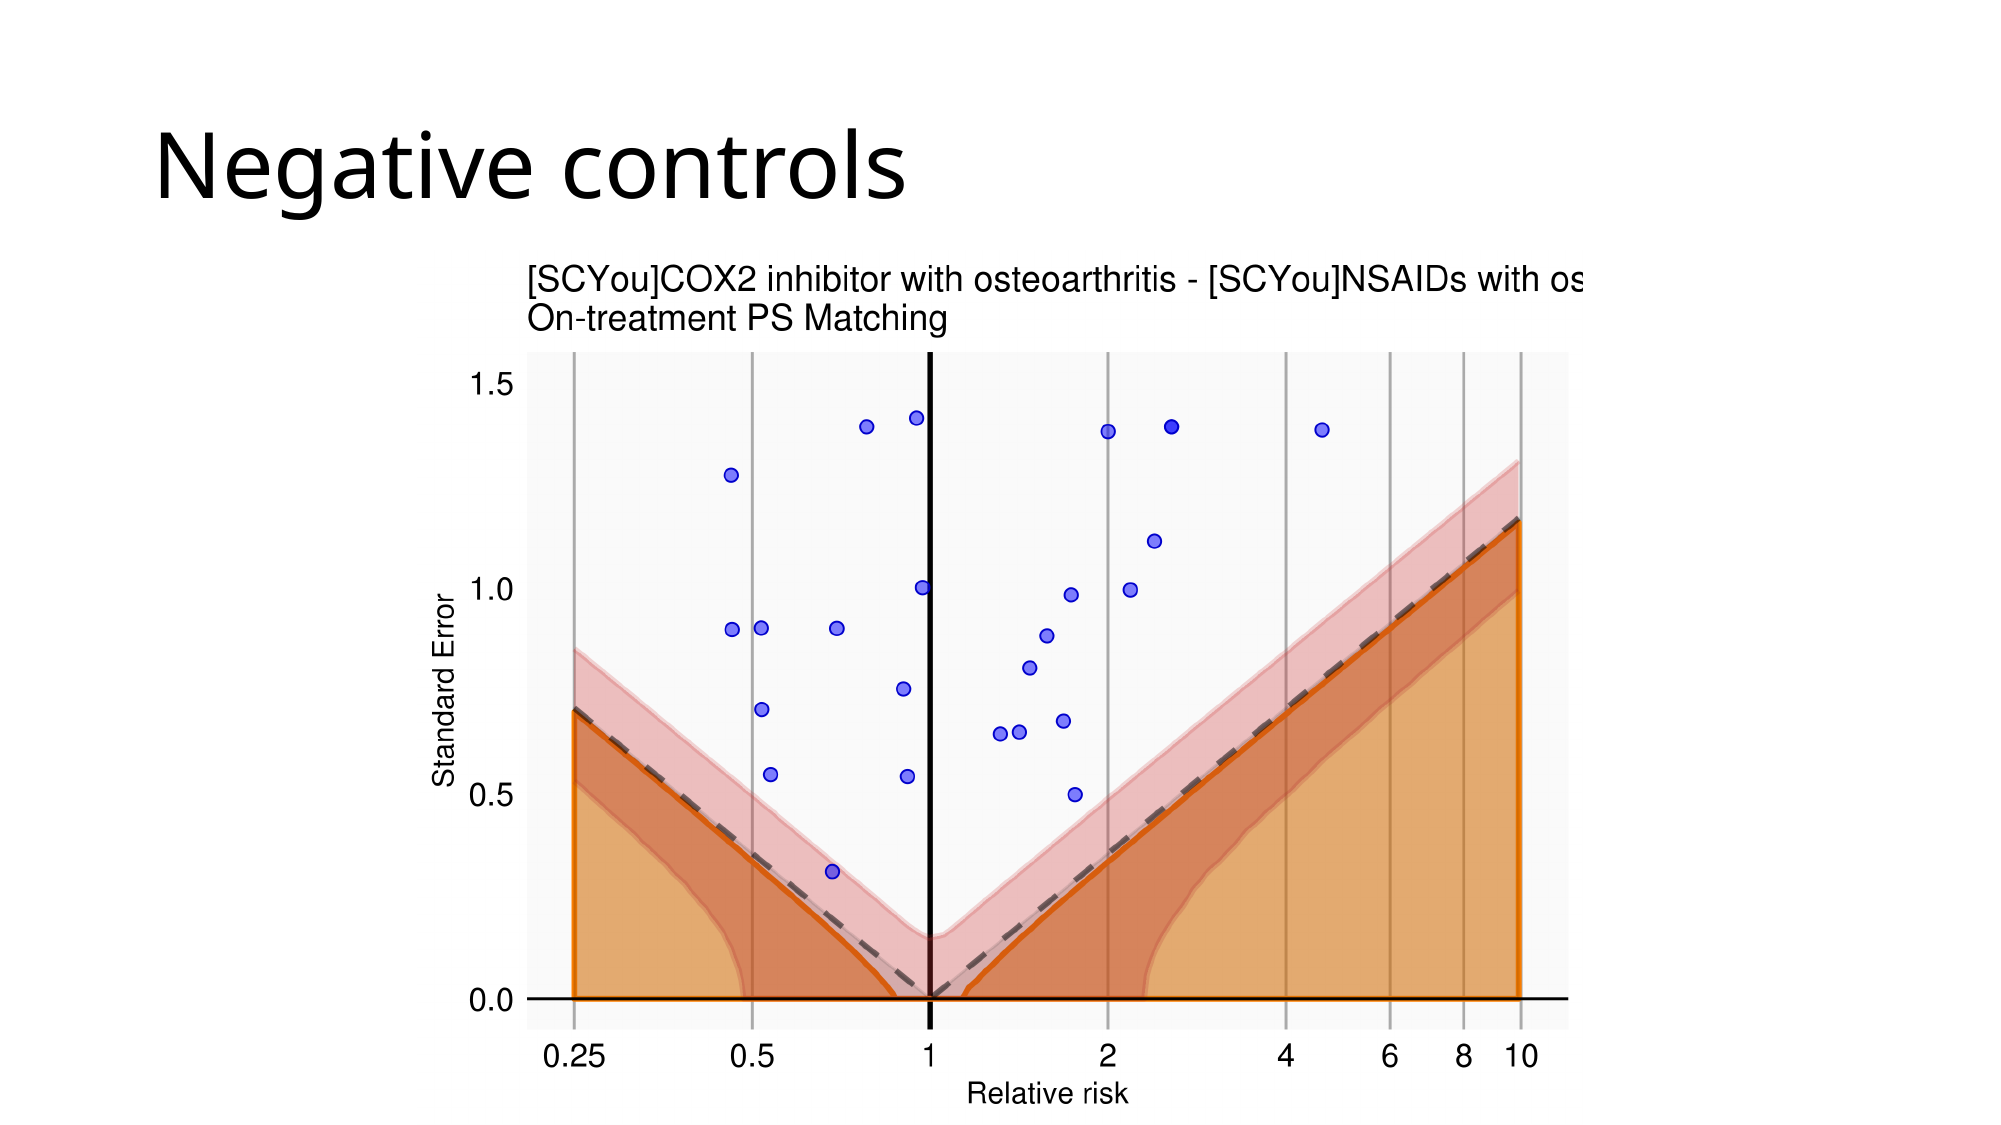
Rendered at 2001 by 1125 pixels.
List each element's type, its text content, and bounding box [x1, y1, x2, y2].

title Negative controls [137, 59, 1863, 278]
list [417, 250, 1583, 1125]
